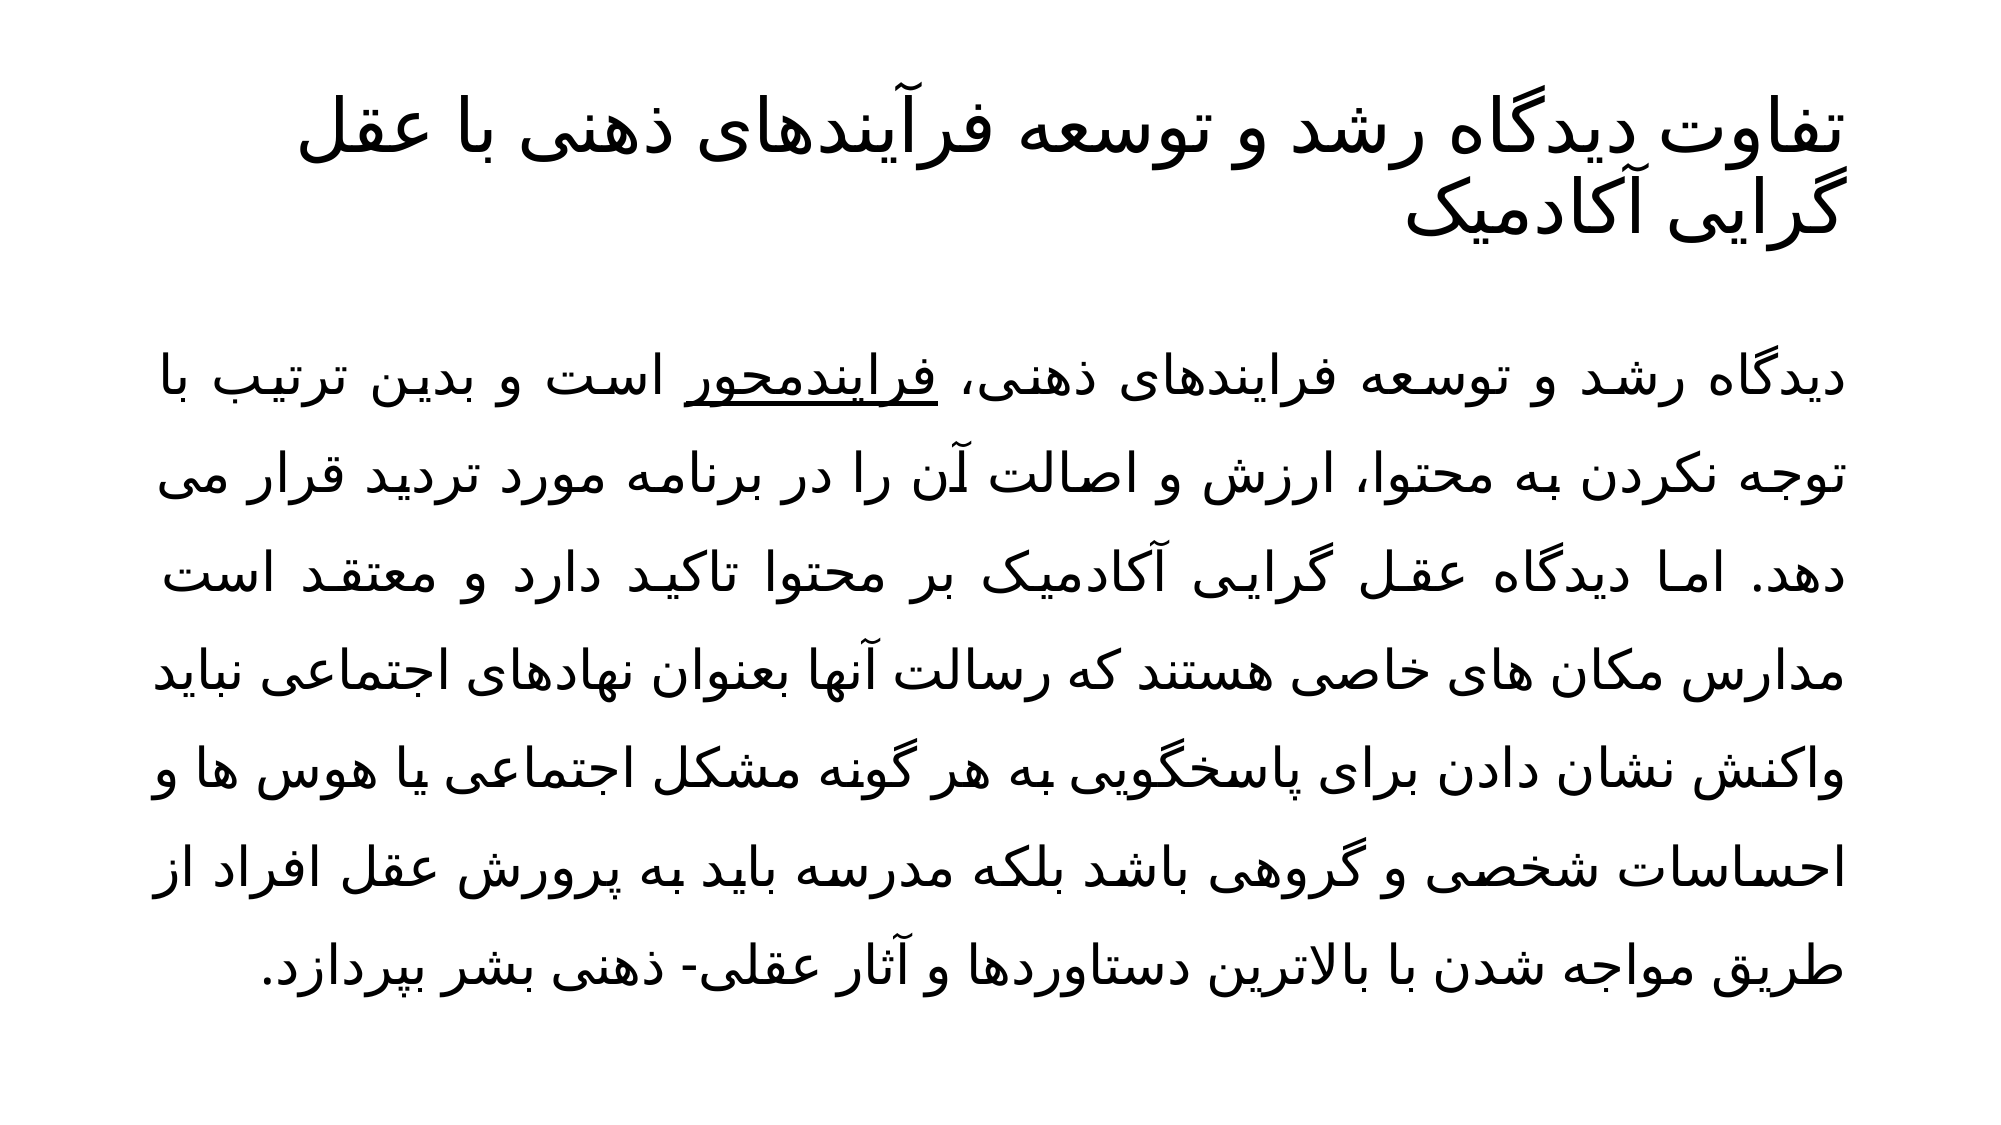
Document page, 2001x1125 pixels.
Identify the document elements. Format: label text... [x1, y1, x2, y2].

list دیدگاه رشد و توسعه فرایندهای ذهنی، فرایندمحور است و بدین ترتیب با توجه نکردن به محتوا، ارزش و اصالت آن را در برنامه مورد تردید قرار می دهد. اما دیدگاه عقل گرایی آکادمیک بر محتوا تاکید دارد و معتقد است مدارس مکان های خاصی هستند که رسالت آنها بعنوان نهادهای اجتماعی نباید واکنش نشان دادن برای پاسخگویی به هر گونه مشکل اجتماعی یا هوس ها و احساسات شخصی و گروهی باشد بلکه مدرسه باید به پرورش عقل افراد از طریق مواجه شدن با بالاترین دستاوردها و آثار عقلی- ذهنی بشر بپردازد. [137, 299, 1863, 1014]
title تفاوت دیدگاه رشد و توسعه فرآیندهای ذهنی با عقل گرایی آکادمیک [137, 59, 1863, 278]
